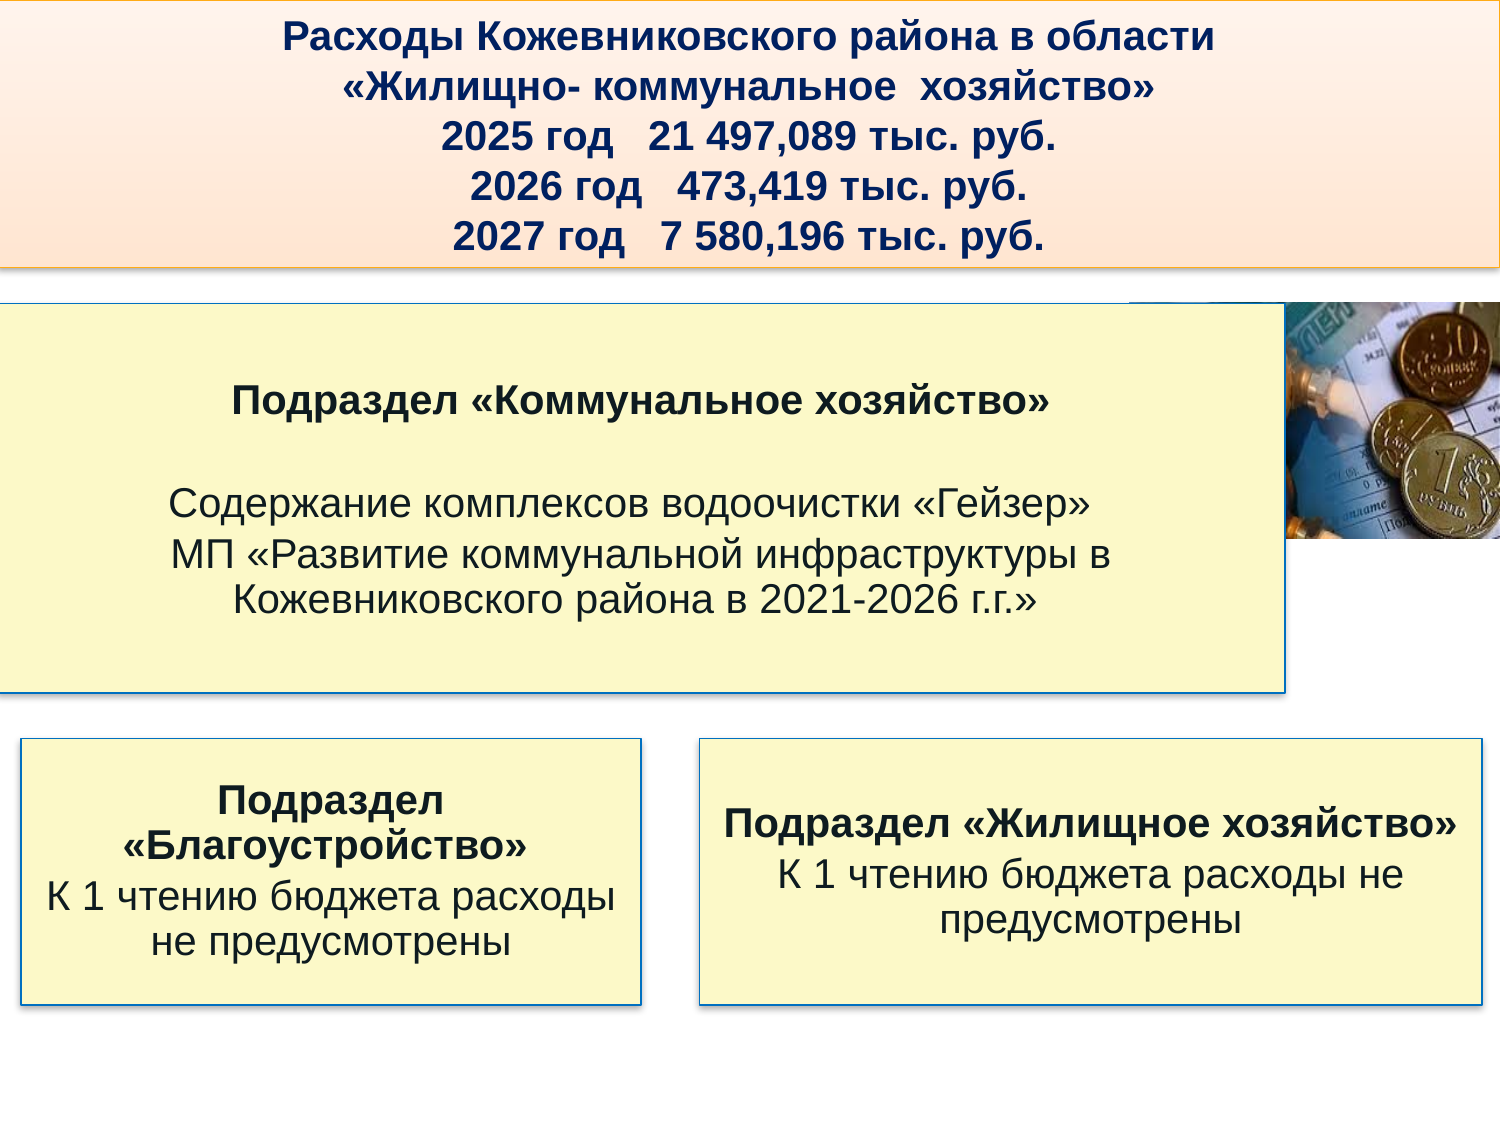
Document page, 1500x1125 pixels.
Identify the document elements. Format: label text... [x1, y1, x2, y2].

text_box Подраздел «Коммунальное хозяйство» Содержание комплексов водоочистки «Гейзер» МП «Развитие коммунальной инфраструктуры в Кожевниковского района в 2021-2026 г.г.» [0, 299, 1289, 697]
text_box Подраздел «Жилищное хозяйство» К 1 чтению бюджета расходы не предусмотрены [696, 734, 1486, 1009]
picture [1129, 302, 1500, 539]
text_box Подраздел «Благоустройство» К 1 чтению бюджета расходы не предусмотрены [17, 734, 645, 1009]
title Расходы Кожевниковского района в области «Жилищно- коммунальное хозяйство» 2025 год 21 497,089 тыс. руб. 2026 год 473,419 тыс. руб. 2027 год 7 580,196 тыс. руб. [0, 0, 1500, 268]
